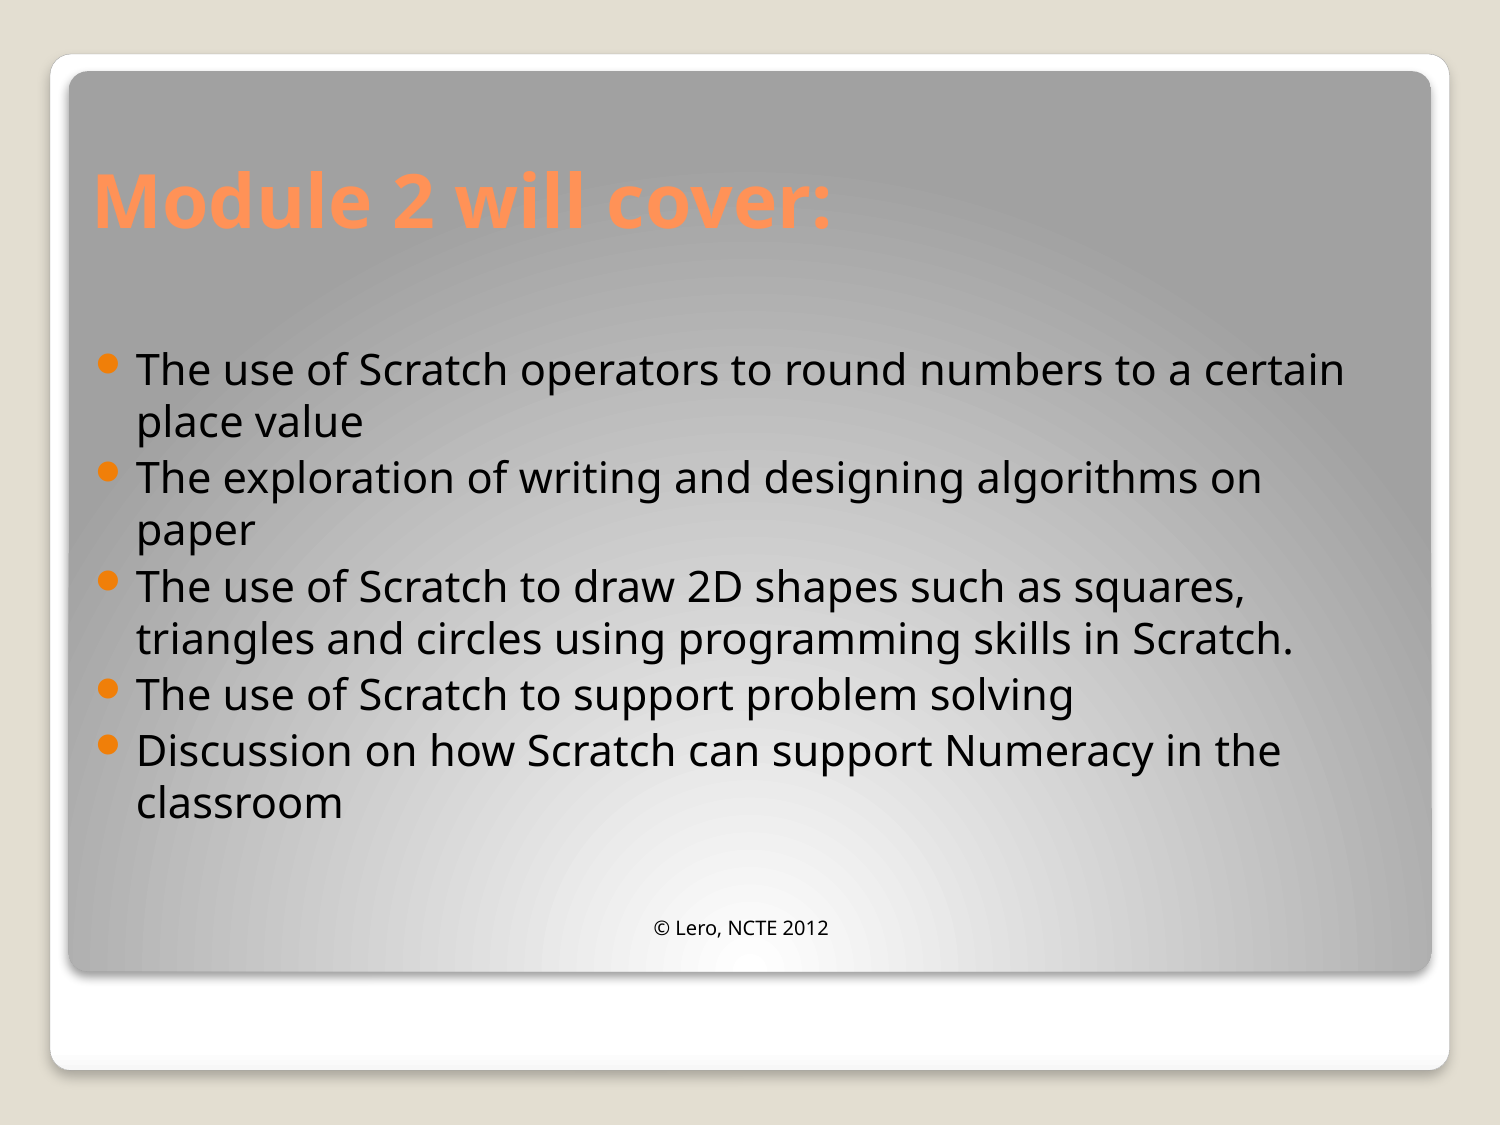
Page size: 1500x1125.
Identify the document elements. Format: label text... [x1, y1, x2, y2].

list The use of Scratch operators to round numbers to a certain place value The exploration of writing and designing algorithms on paper The use of Scratch to draw 2D shapes such as squares, triangles and circles using programming skills in Scratch. The use of Scratch to support problem solving Discussion on how Scratch can support Numeracy in the classroom © Lero, NCTE 2012 [64, 267, 1408, 955]
title Module 2 will cover: [76, 78, 1420, 251]
